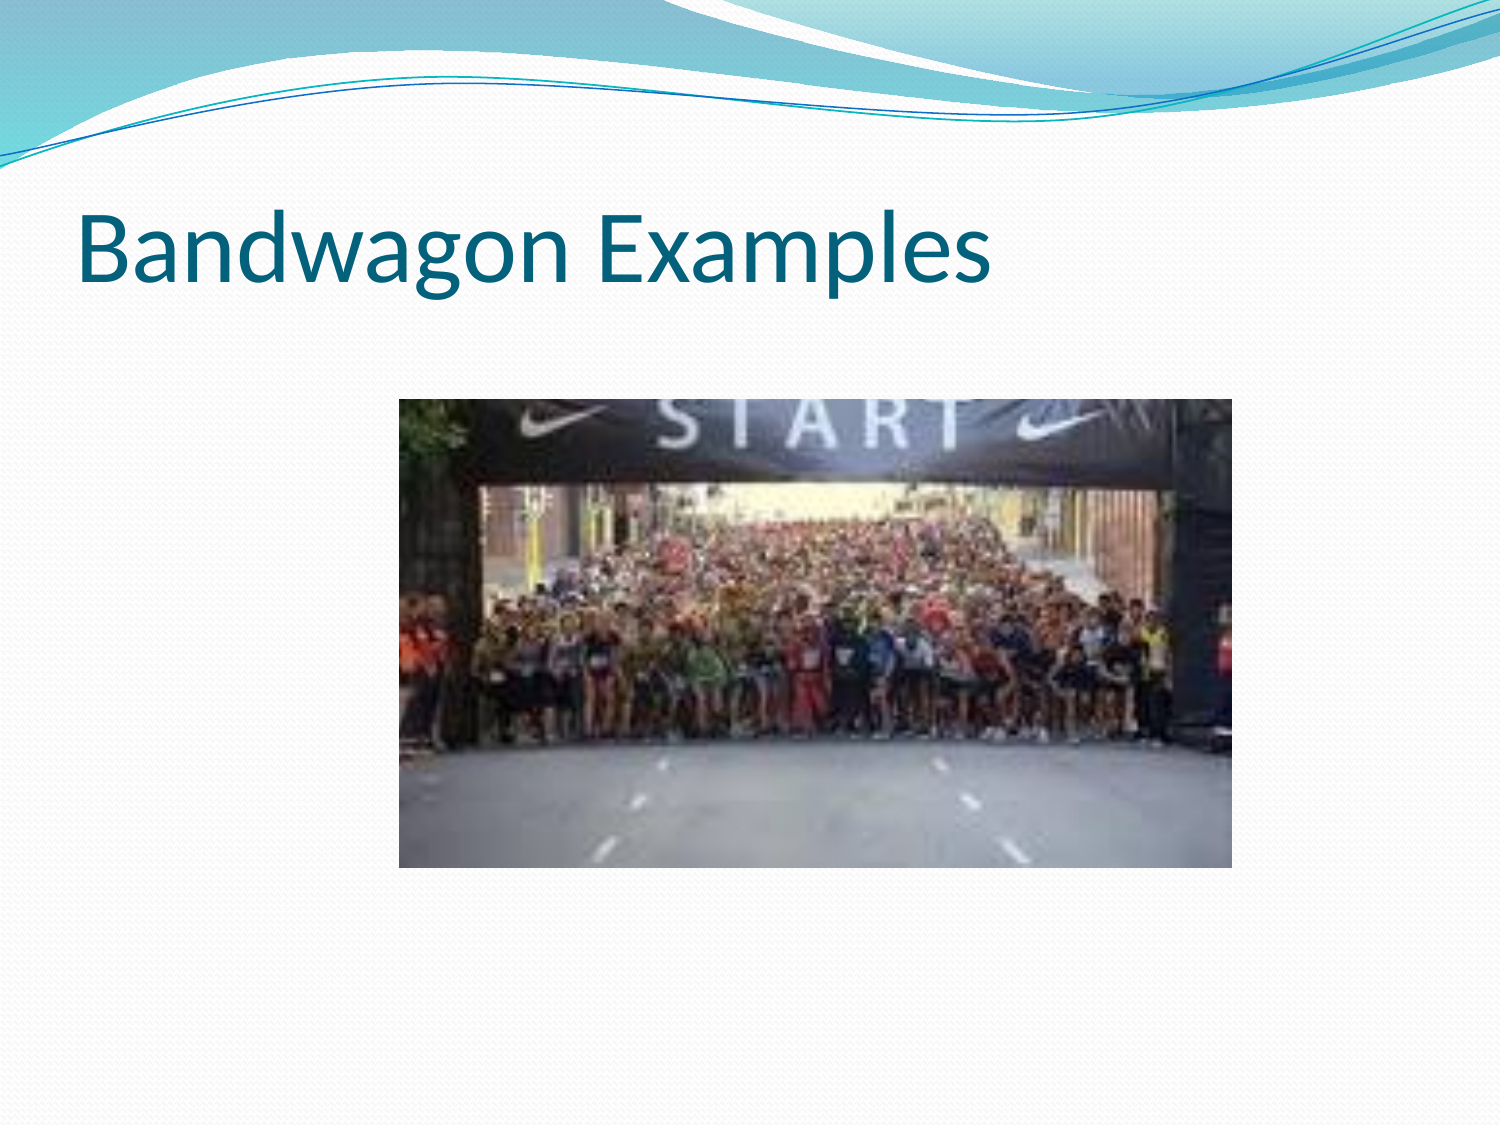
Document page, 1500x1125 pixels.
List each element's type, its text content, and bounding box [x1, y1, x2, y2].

title Bandwagon Examples [75, 115, 1425, 303]
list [399, 399, 1232, 868]
